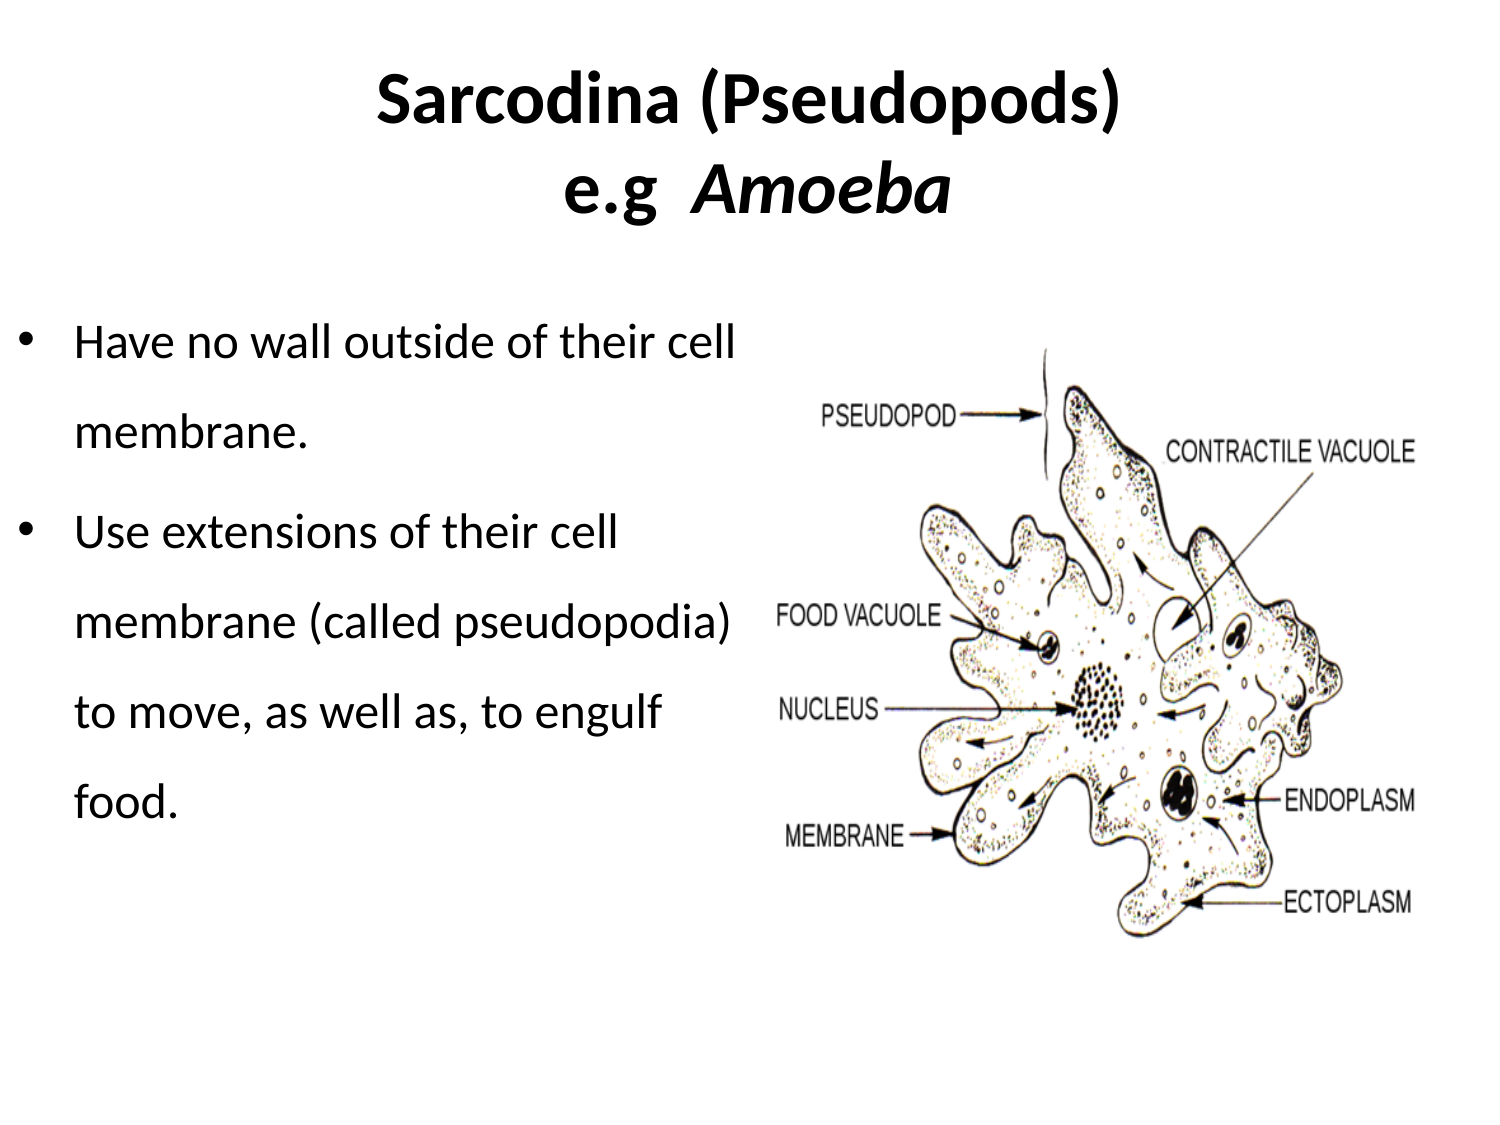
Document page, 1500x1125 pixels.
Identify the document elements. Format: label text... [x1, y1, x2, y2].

list Have no wall outside of their cell membrane. Use extensions of their cell membrane (called pseudopodia) to move, as well as, to engulf food. [2, 270, 759, 950]
title Sarcodina (Pseudopods) e.g Amoeba [75, 45, 1425, 233]
picture [758, 315, 1446, 993]
